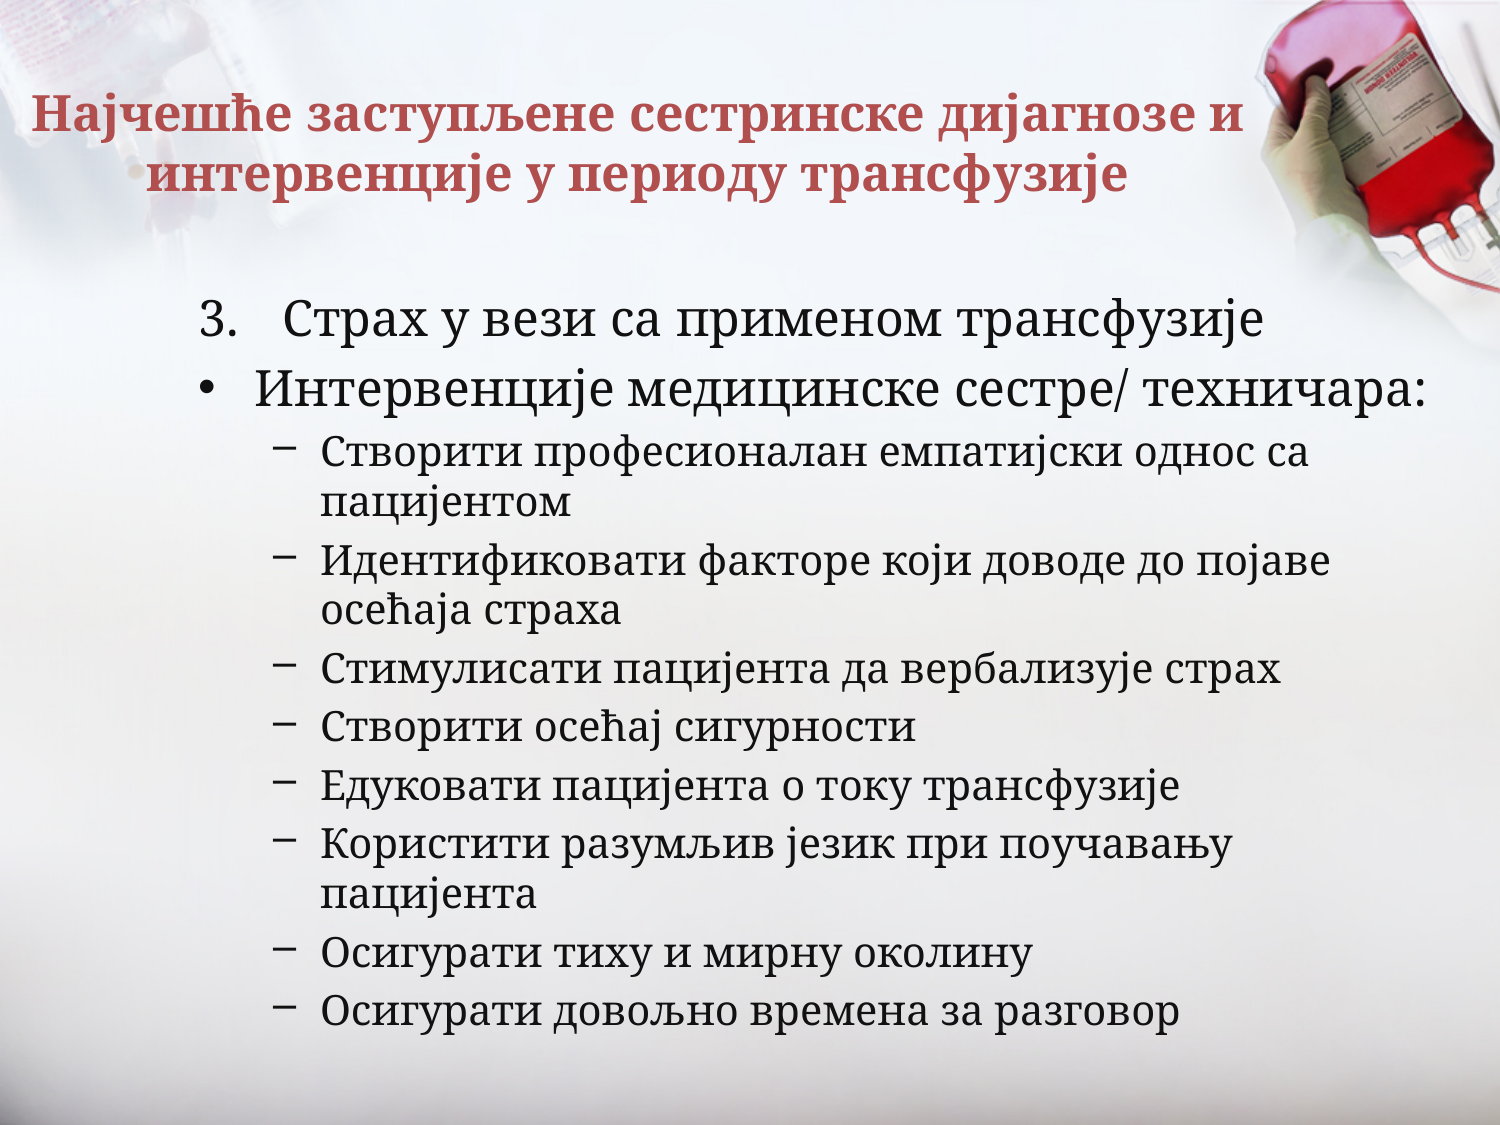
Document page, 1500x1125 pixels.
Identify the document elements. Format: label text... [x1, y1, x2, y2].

picture [0, 0, 1500, 1125]
title Најчешће заступљене сестринске дијагнозе и интервенције у периоду трансфузије [0, 99, 1276, 184]
list Страх у вези са применом трансфузије Интервенције медицинске сестре/ техничара: Створити професионалан емпатијски однос са пацијентом Идентификовати факторе који доводе до појаве осећаја страха Стимулисати пацијента да вербализује страх Створити осећај сигурности Едуковати пацијента о току трансфузије Користити разумљив језик при поучавању пацијента Осигурати тиху и мирну околину Осигурати довољно времена за разговор [183, 278, 1459, 1094]
